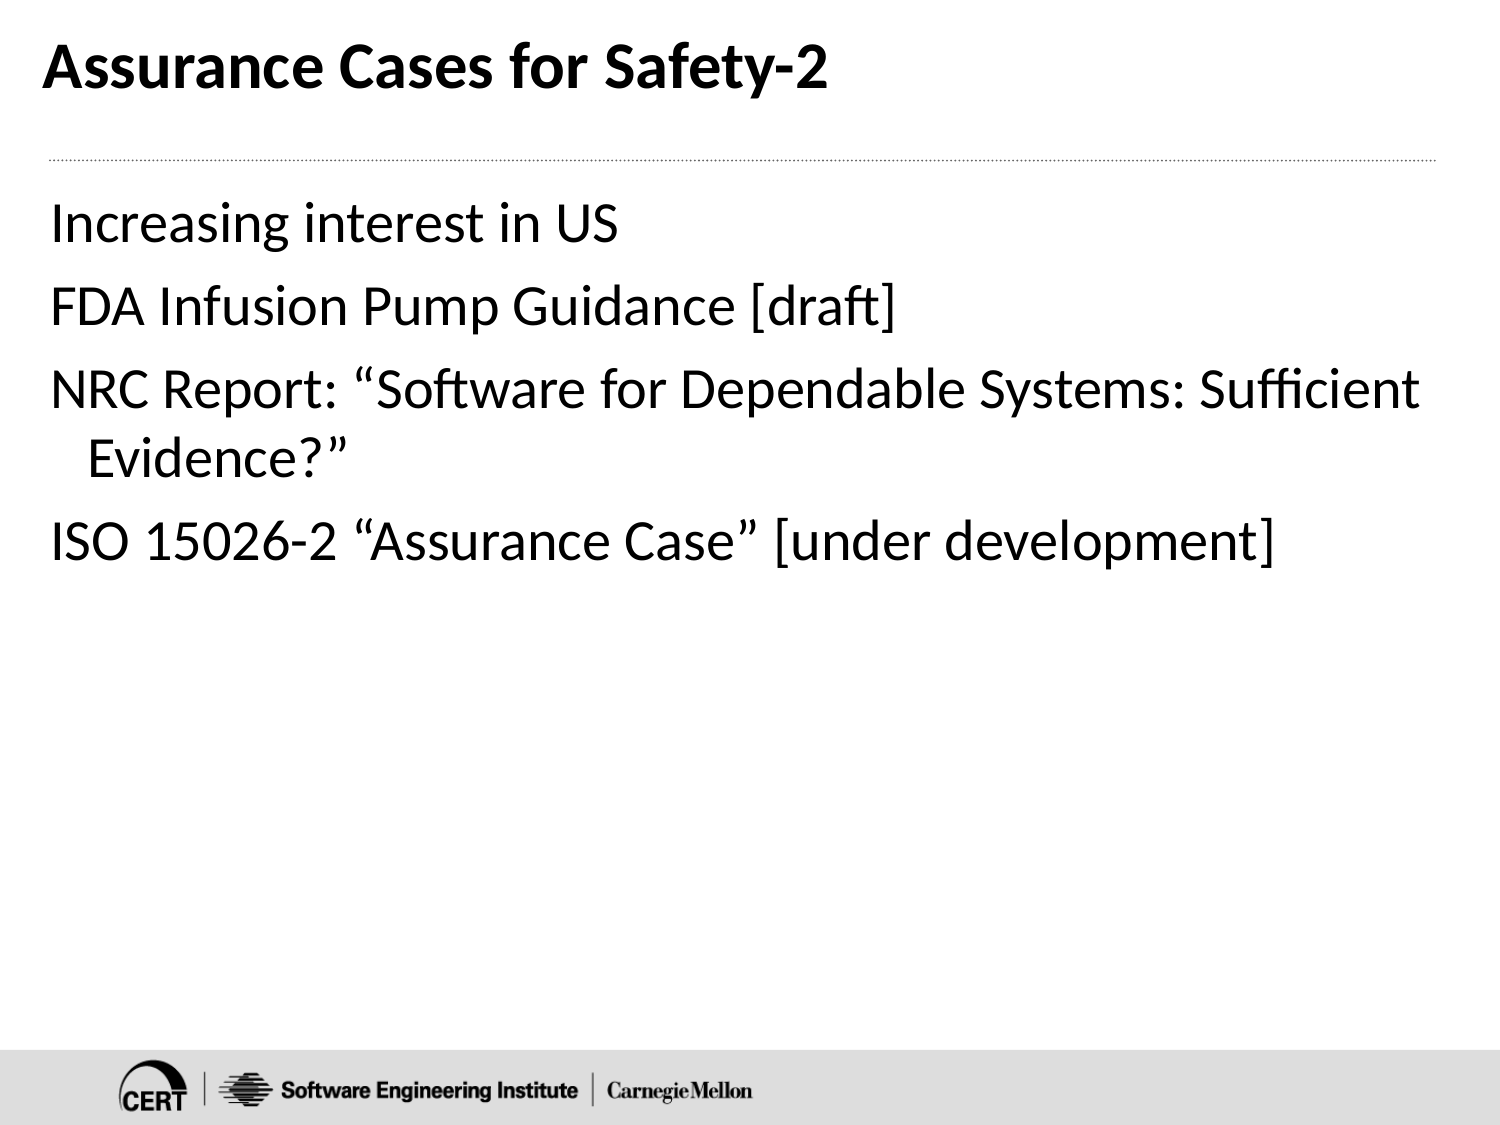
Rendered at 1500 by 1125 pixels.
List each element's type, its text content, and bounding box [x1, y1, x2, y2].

title Assurance Cases for Safety-2 [42, 37, 1434, 155]
picture [102, 1056, 765, 1117]
list Increasing interest in US FDA Infusion Pump Guidance [draft] NRC Report: “Software for Dependable Systems: Sufficient Evidence?” ISO 15026-2 “Assurance Case” [under development] [49, 187, 1438, 1001]
